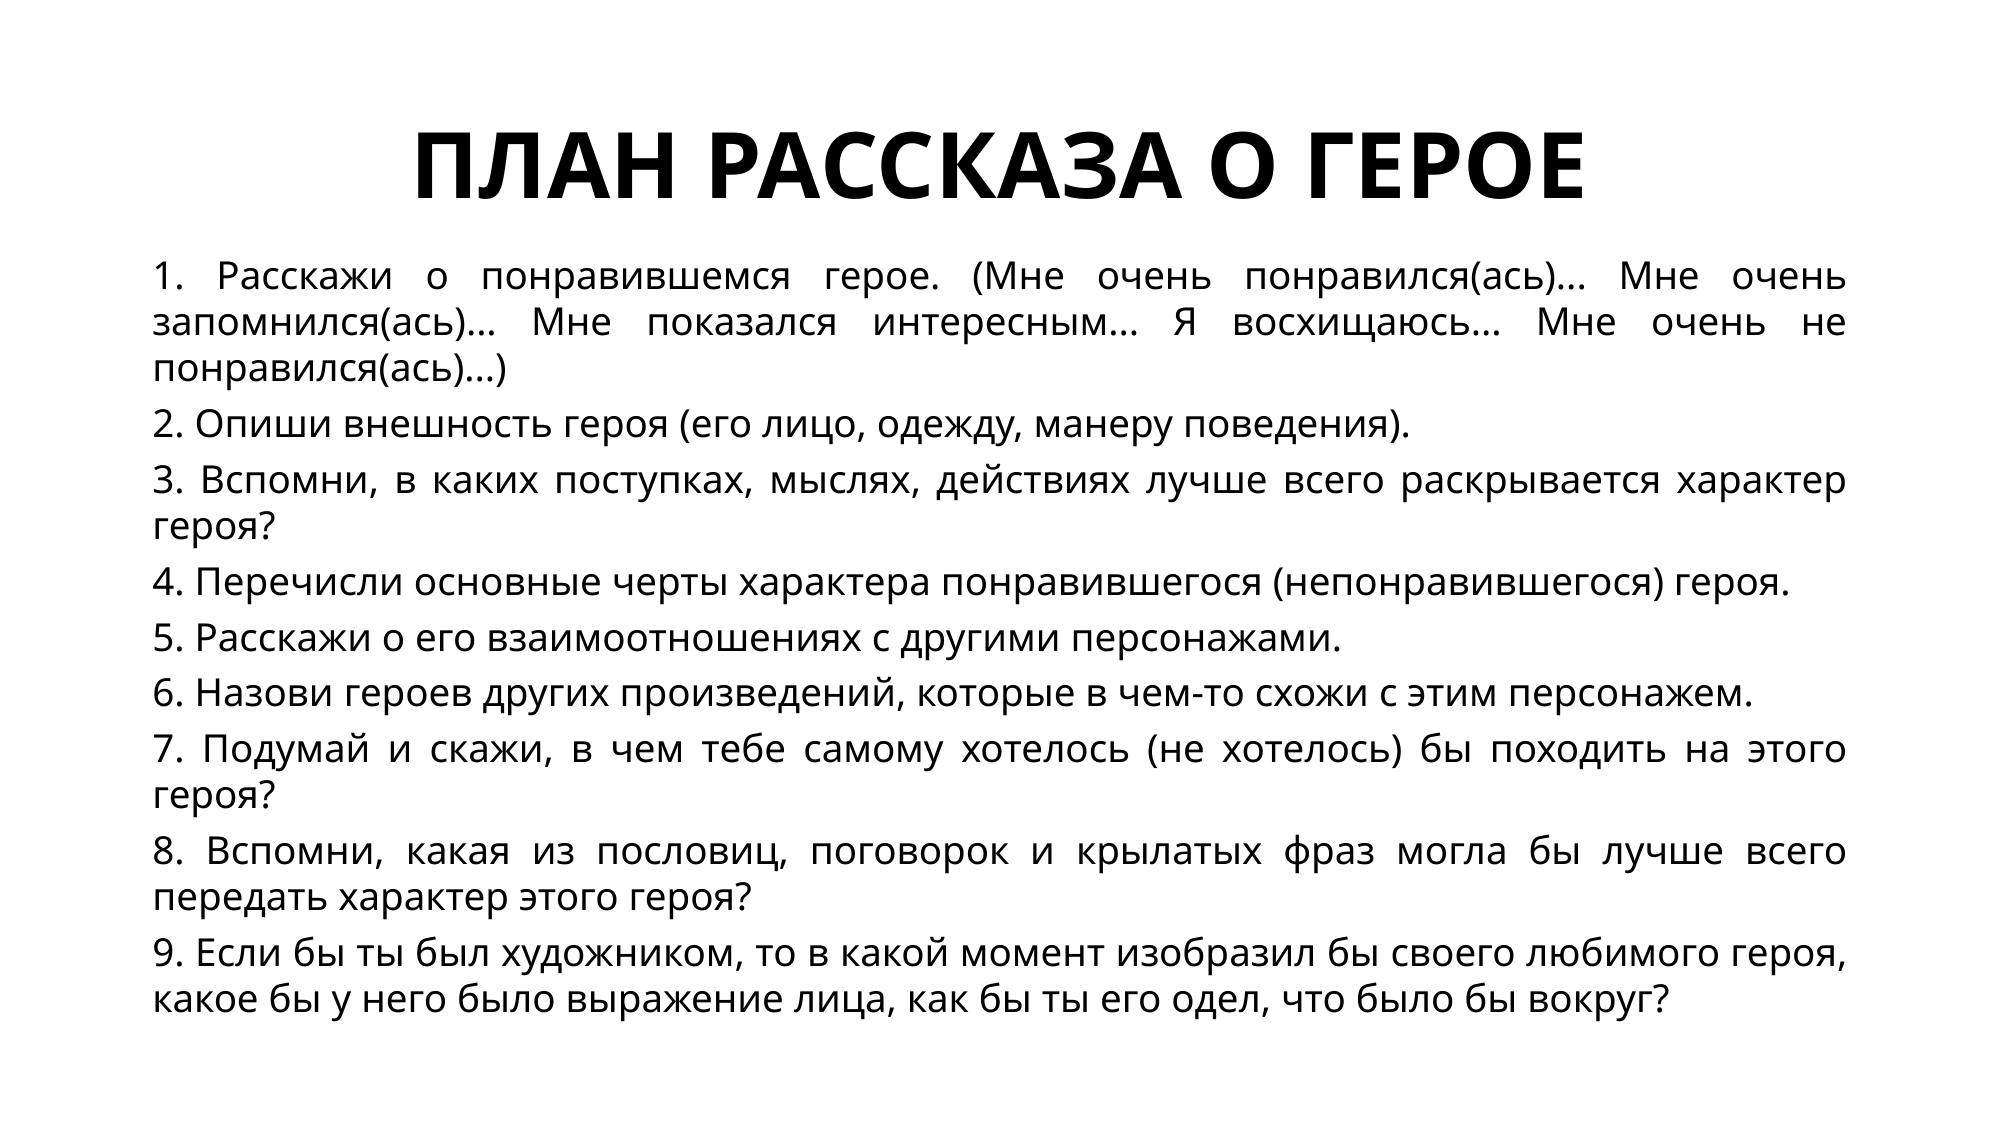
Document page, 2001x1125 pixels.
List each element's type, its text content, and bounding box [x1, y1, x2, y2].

list 1. Расскажи о понравившемся герое. (Мне очень понравился(ась)... Мне очень запомнился(ась)... Мне показался интересным... Я восхищаюсь... Мне очень не понравился(ась)...) 2. Опиши внешность героя (его лицо, одежду, манеру поведения). 3. Вспомни, в каких поступках, мыслях, действиях лучше всего раскрывается характер героя? 4. Перечисли основные черты характера понравившегося (непонравившегося) героя. 5. Расскажи о его взаимоотношениях с другими персонажами. 6. Назови героев других произведений, которые в чем-то схожи с этим персонажем. 7. Подумай и скажи, в чем тебе самому хотелось (не хотелось) бы походить на этого героя? 8. Вспомни, какая из пословиц, поговорок и крылатых фраз могла бы лучше всего передать характер этого героя? 9. Если бы ты был художником, то в какой момент изобразил бы своего любимого героя, какое бы у него было выражение лица, как бы ты его одел, что было бы вокруг? [137, 243, 1863, 1106]
title ПЛАН РАССКАЗА О ГЕРОЕ [137, 59, 1863, 243]
